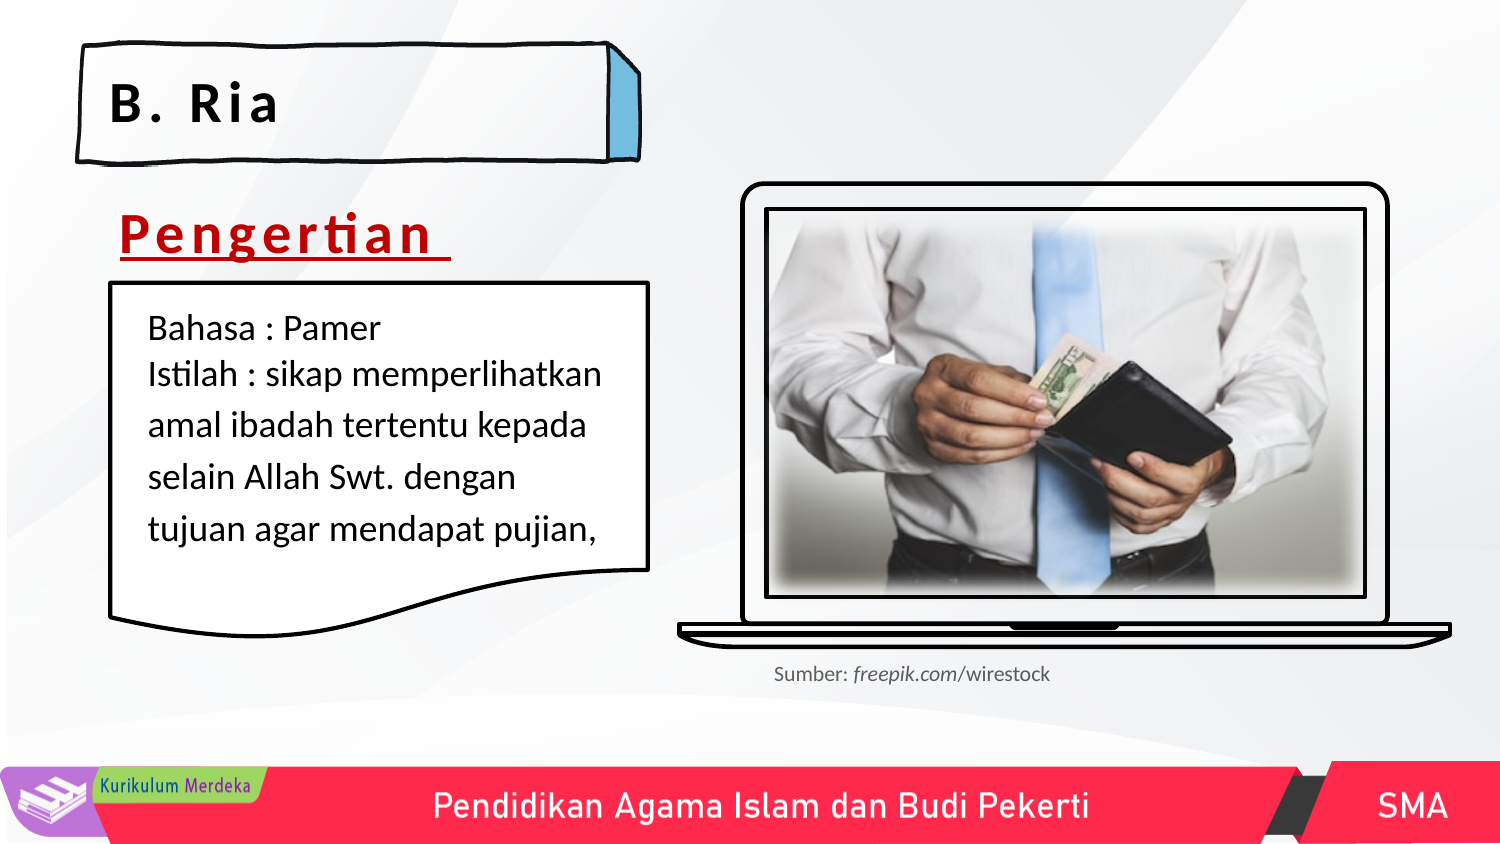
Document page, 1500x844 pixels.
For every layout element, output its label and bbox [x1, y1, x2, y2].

picture [0, 0, 1500, 844]
text_box [74, 40, 643, 167]
text_box [679, 183, 1451, 648]
